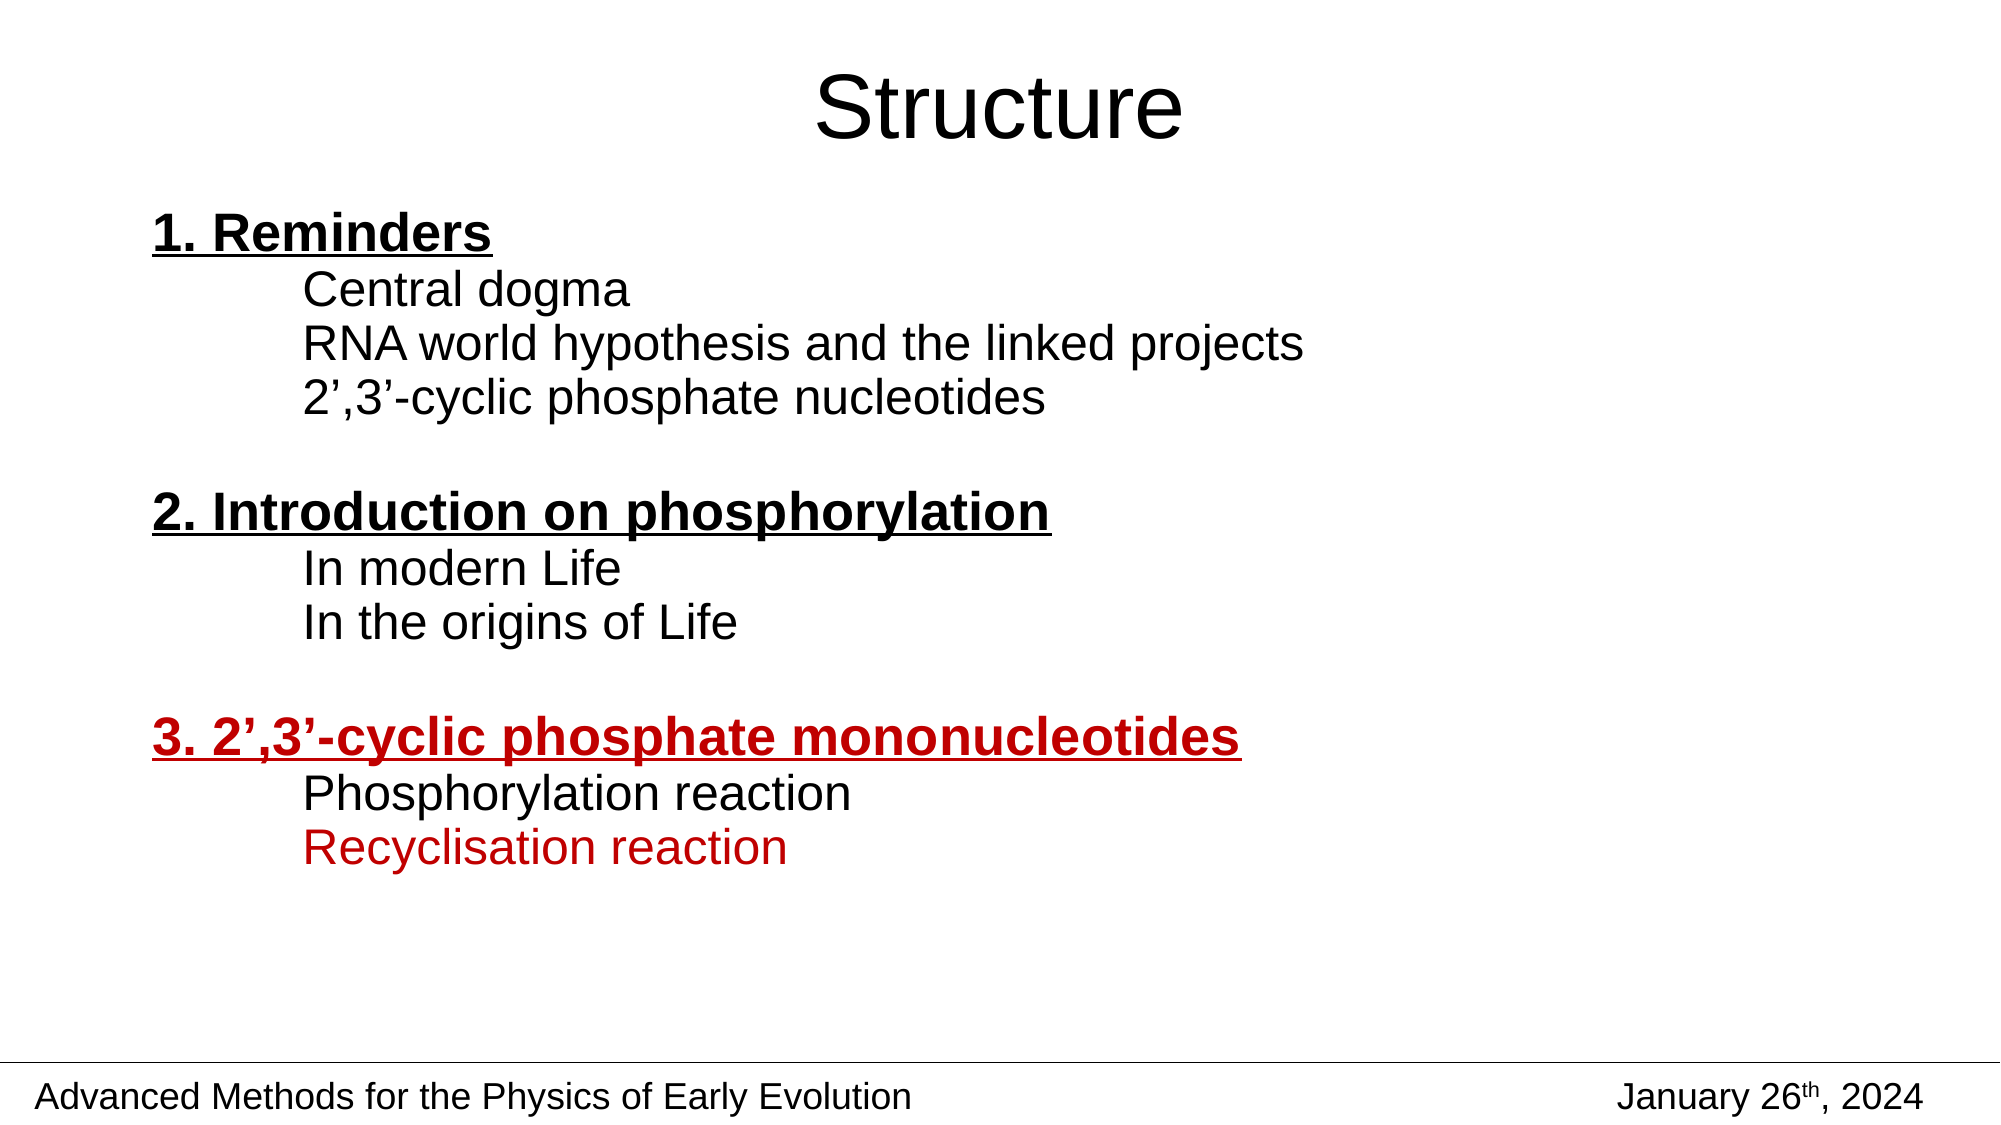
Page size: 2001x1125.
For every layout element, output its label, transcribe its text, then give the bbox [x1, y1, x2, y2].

text_box January 26th, 2024 [1602, 1064, 1939, 1125]
text_box Structure [137, 0, 1863, 218]
title 1. Reminders Central dogma RNA world hypothesis and the linked projects 2’,3’-cyclic phosphate nucleotides 2. Introduction on phosphorylation In modern Life In the origins of Life 3. 2’,3’-cyclic phosphate mononucleotides Phosphorylation reaction Recyclisation reaction [137, 218, 1863, 957]
text_box Advanced Methods for the Physics of Early Evolution [19, 1064, 928, 1125]
